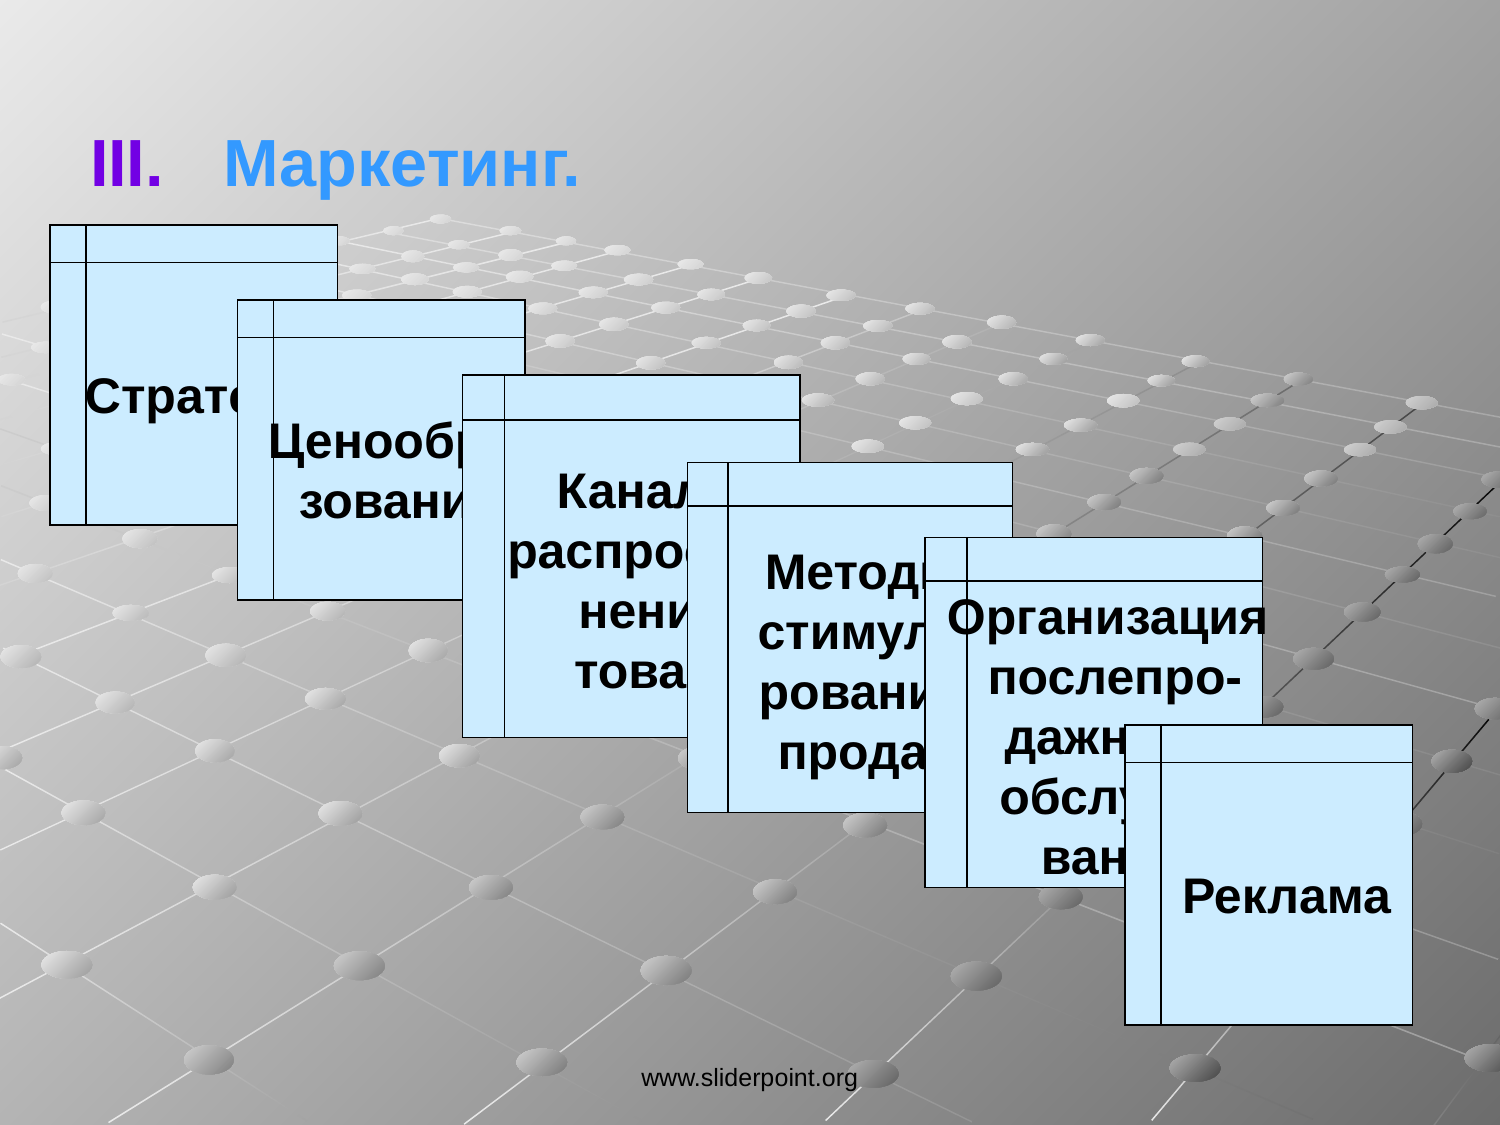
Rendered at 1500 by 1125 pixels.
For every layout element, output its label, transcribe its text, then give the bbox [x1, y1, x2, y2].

footer www.sliderpoint.org [512, 1023, 988, 1100]
text_box Каналы распростра- нения товара [462, 374, 801, 738]
text_box Организация послепро- дажного обслужи- вания [924, 537, 1263, 888]
list Маркетинг. [74, 112, 1426, 1007]
text_box Методы стимули- рования продаж [687, 462, 1013, 813]
text_box Стратегии [49, 224, 338, 525]
text_box Ценообра- зование [237, 299, 525, 600]
text_box Реклама [1124, 724, 1413, 1025]
